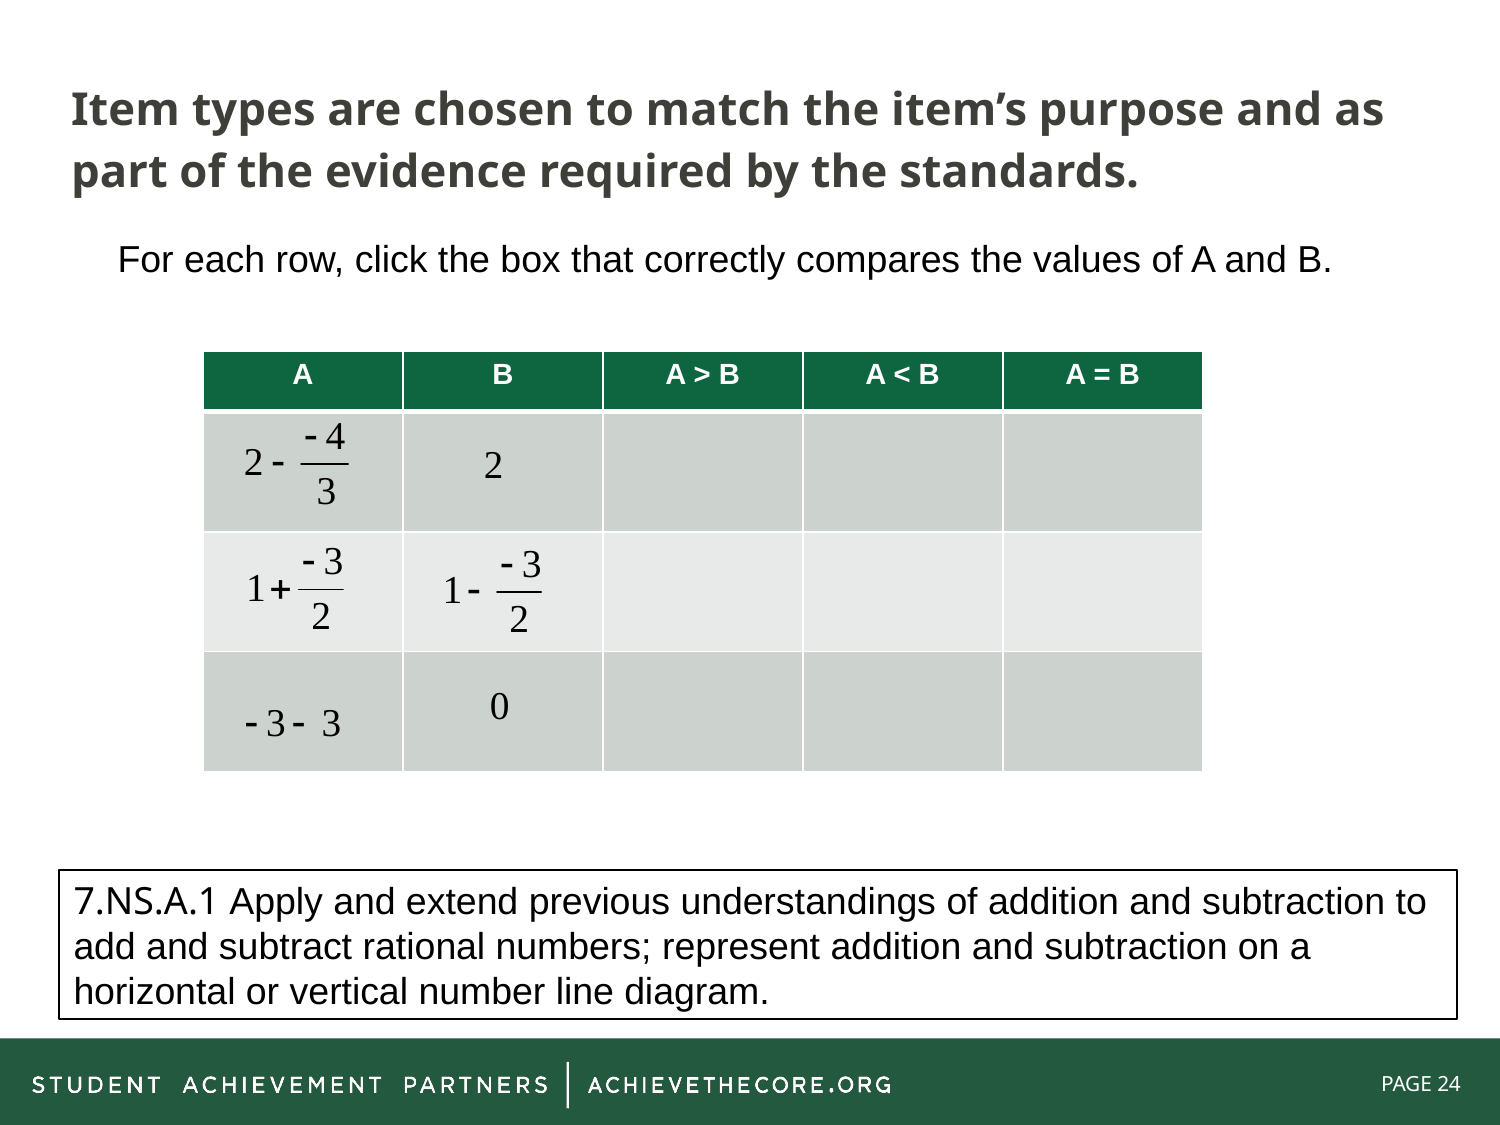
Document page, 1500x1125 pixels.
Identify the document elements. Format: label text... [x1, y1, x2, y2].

table_cell [1004, 414, 1202, 531]
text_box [484, 690, 512, 724]
table_cell [604, 533, 802, 651]
title Item types are chosen to match the item’s purpose and as part of the evidence required by the standards. [55, 45, 1404, 233]
table_cell [404, 652, 602, 771]
table_header B [404, 352, 602, 409]
text_box For each row, click the box that correctly compares the values of A and B. [102, 227, 1367, 288]
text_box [238, 416, 354, 509]
table_cell [804, 533, 1002, 651]
table_cell [1004, 652, 1202, 771]
table_cell [204, 533, 402, 651]
table_cell [1004, 533, 1202, 651]
table_cell [604, 652, 802, 771]
table_header A [204, 352, 402, 409]
text_box 7.NS.A.1 Apply and extend previous understandings of addition and subtraction to add and subtract rational numbers; represent addition and subtraction on a horizontal or vertical number line diagram. [58, 869, 1458, 1020]
table_header A < B [804, 352, 1002, 409]
table_cell [404, 414, 602, 531]
table_cell [204, 652, 402, 771]
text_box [237, 706, 344, 740]
table_cell [404, 533, 602, 651]
table_cell [604, 414, 802, 531]
table_cell [804, 652, 1002, 771]
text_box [478, 448, 506, 482]
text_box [244, 541, 351, 635]
table_cell [804, 414, 1002, 531]
table_cell [204, 414, 402, 531]
table_header A > B [604, 352, 802, 409]
table_header A = B [1004, 352, 1202, 409]
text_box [440, 544, 547, 638]
picture [12, 1055, 911, 1112]
